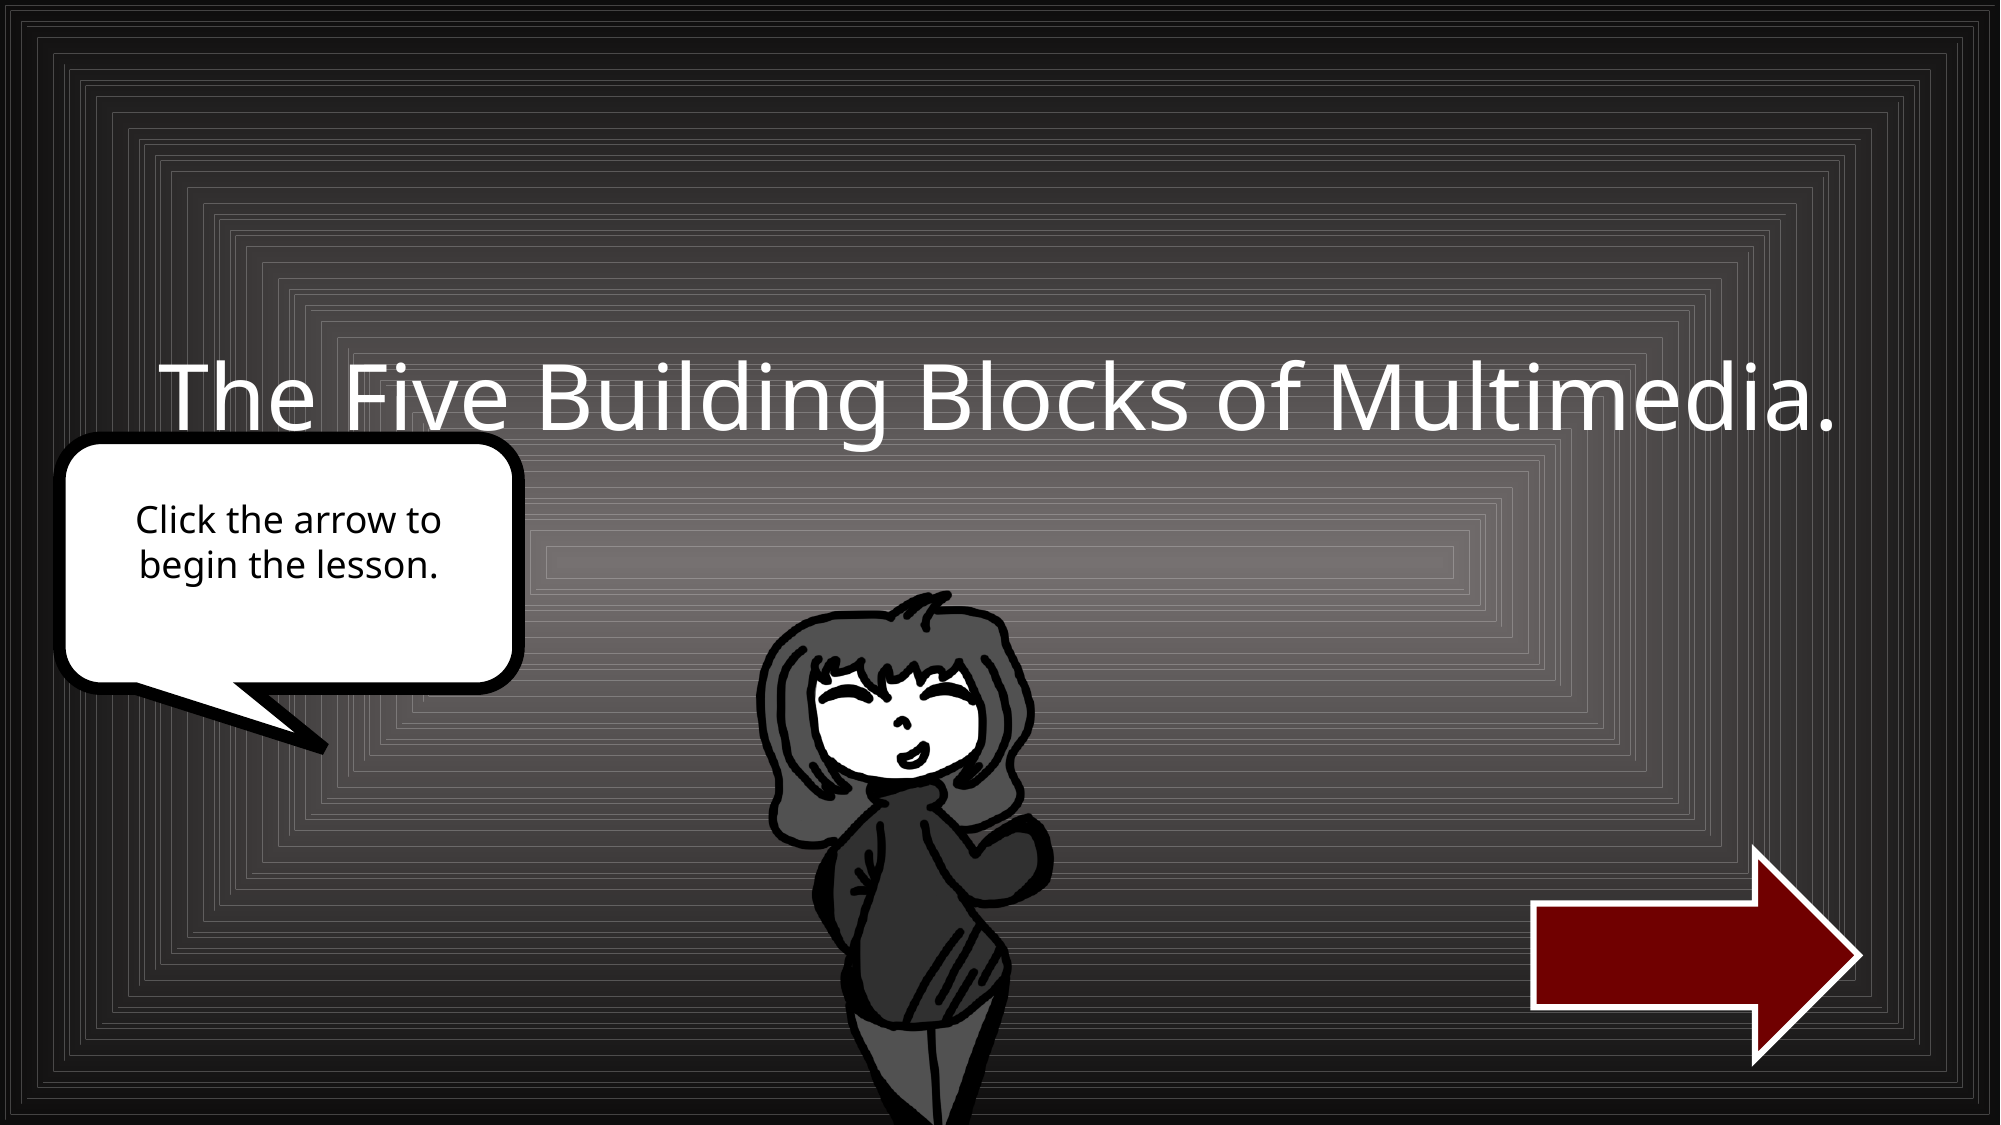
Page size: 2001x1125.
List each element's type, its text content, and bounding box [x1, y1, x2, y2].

text_box [1532, 849, 1861, 1062]
title The Five Building Blocks of Multimedia. [28, 291, 1972, 510]
picture [723, 539, 1090, 1125]
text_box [59, 437, 519, 749]
